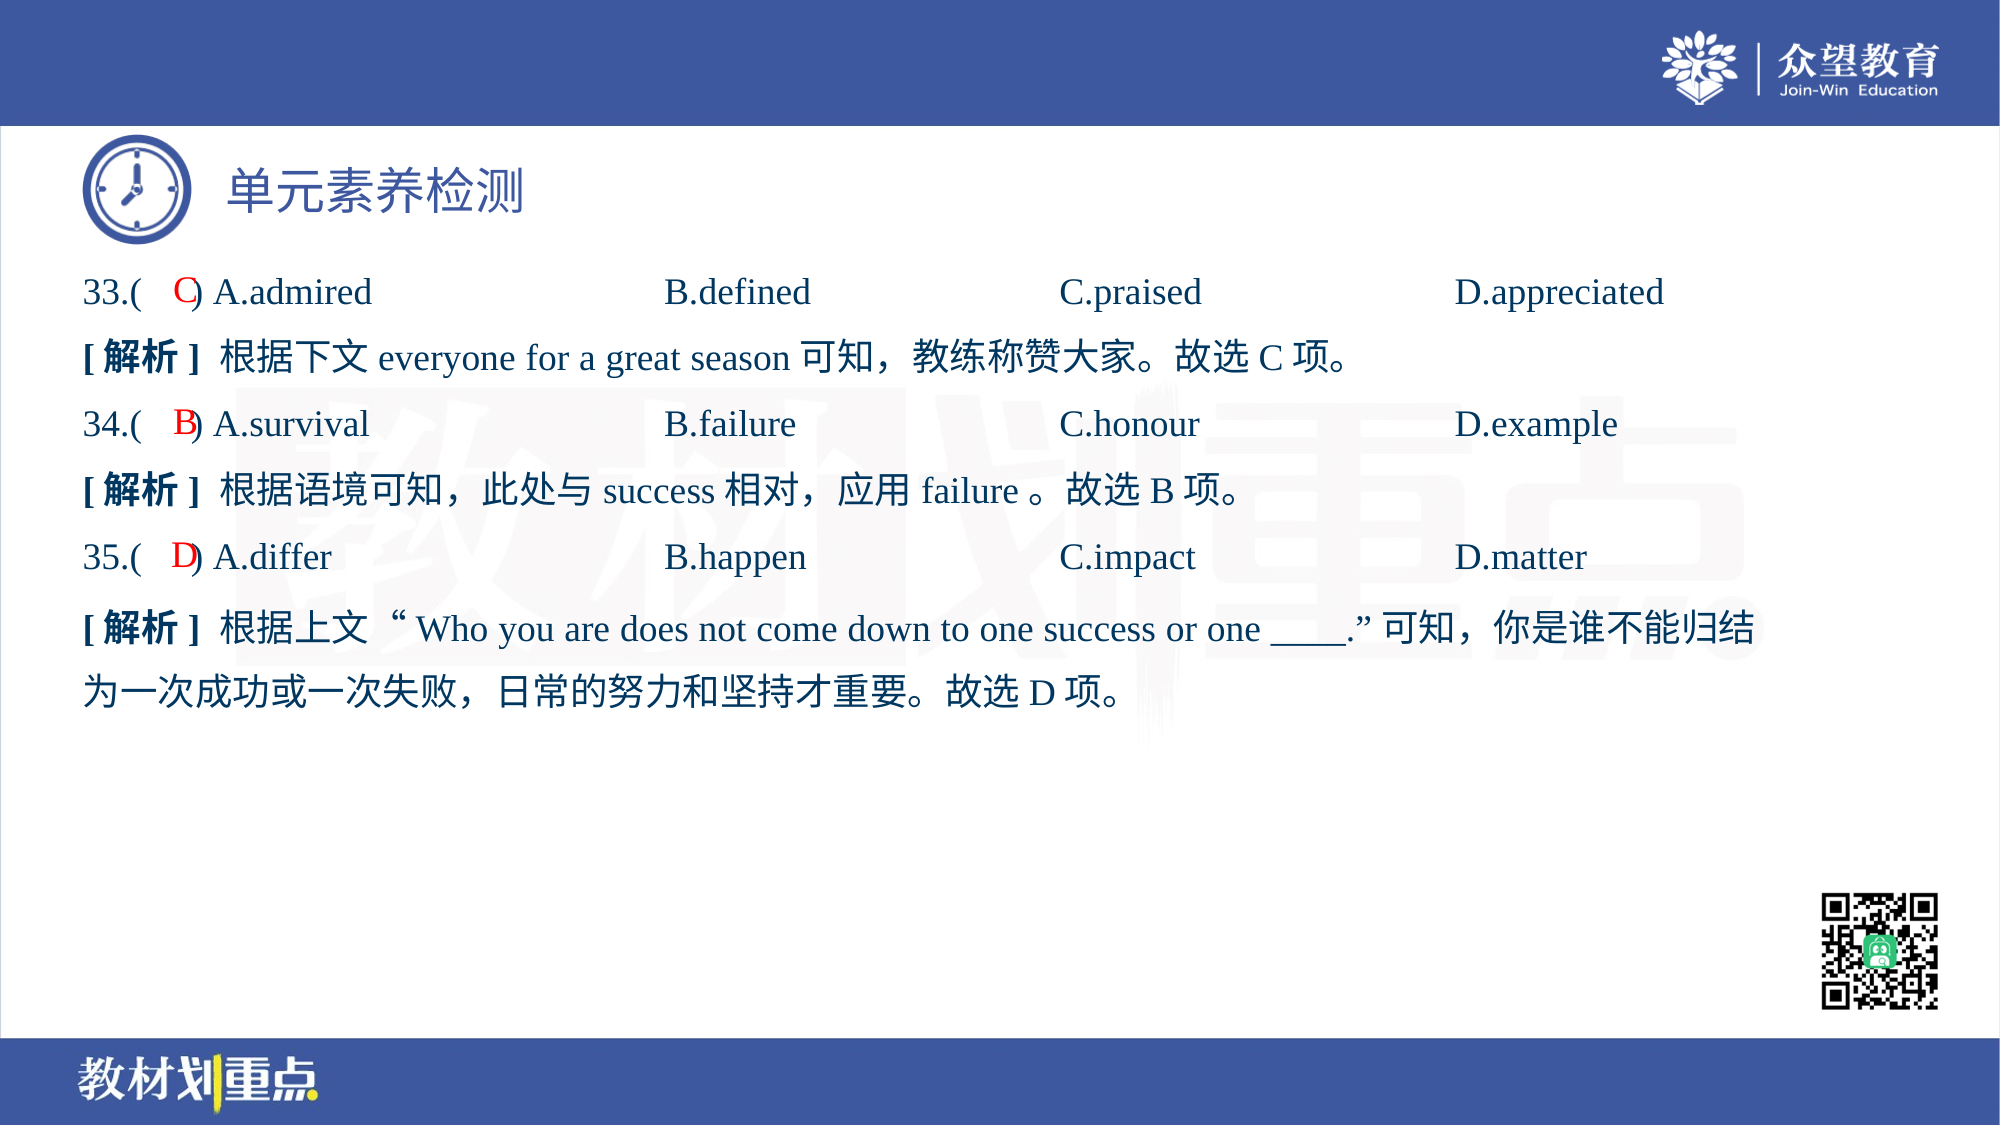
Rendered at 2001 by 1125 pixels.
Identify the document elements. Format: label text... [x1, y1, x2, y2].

text_box [解析] 根据语境可知，此处与success相对，应用failure。故选B项。 [82, 446, 1817, 504]
text_box B [159, 377, 212, 436]
text_box [解析] 根据上文“Who you are does not come down to one success or one ____.”可知，你是谁不能归结 为一次成功或一次失败，日常的努力和坚持才重要。故选D项。 [82, 580, 1817, 707]
text_box [解析] 根据下文everyone for a great season可知，教练称赞大家。故选C项。 [82, 313, 1817, 371]
text_box D [157, 510, 212, 569]
text_box 35.( ) A.differ B.happen C.impact D.matter [82, 512, 1817, 571]
text_box 33.( ) A.admired B.defined C.praised D.appreciated [82, 247, 1817, 306]
picture [0, 0, 2000, 1125]
text_box 34.( ) A.survival B.failure C.honour D.example [82, 379, 1817, 438]
text_box C [159, 245, 212, 304]
